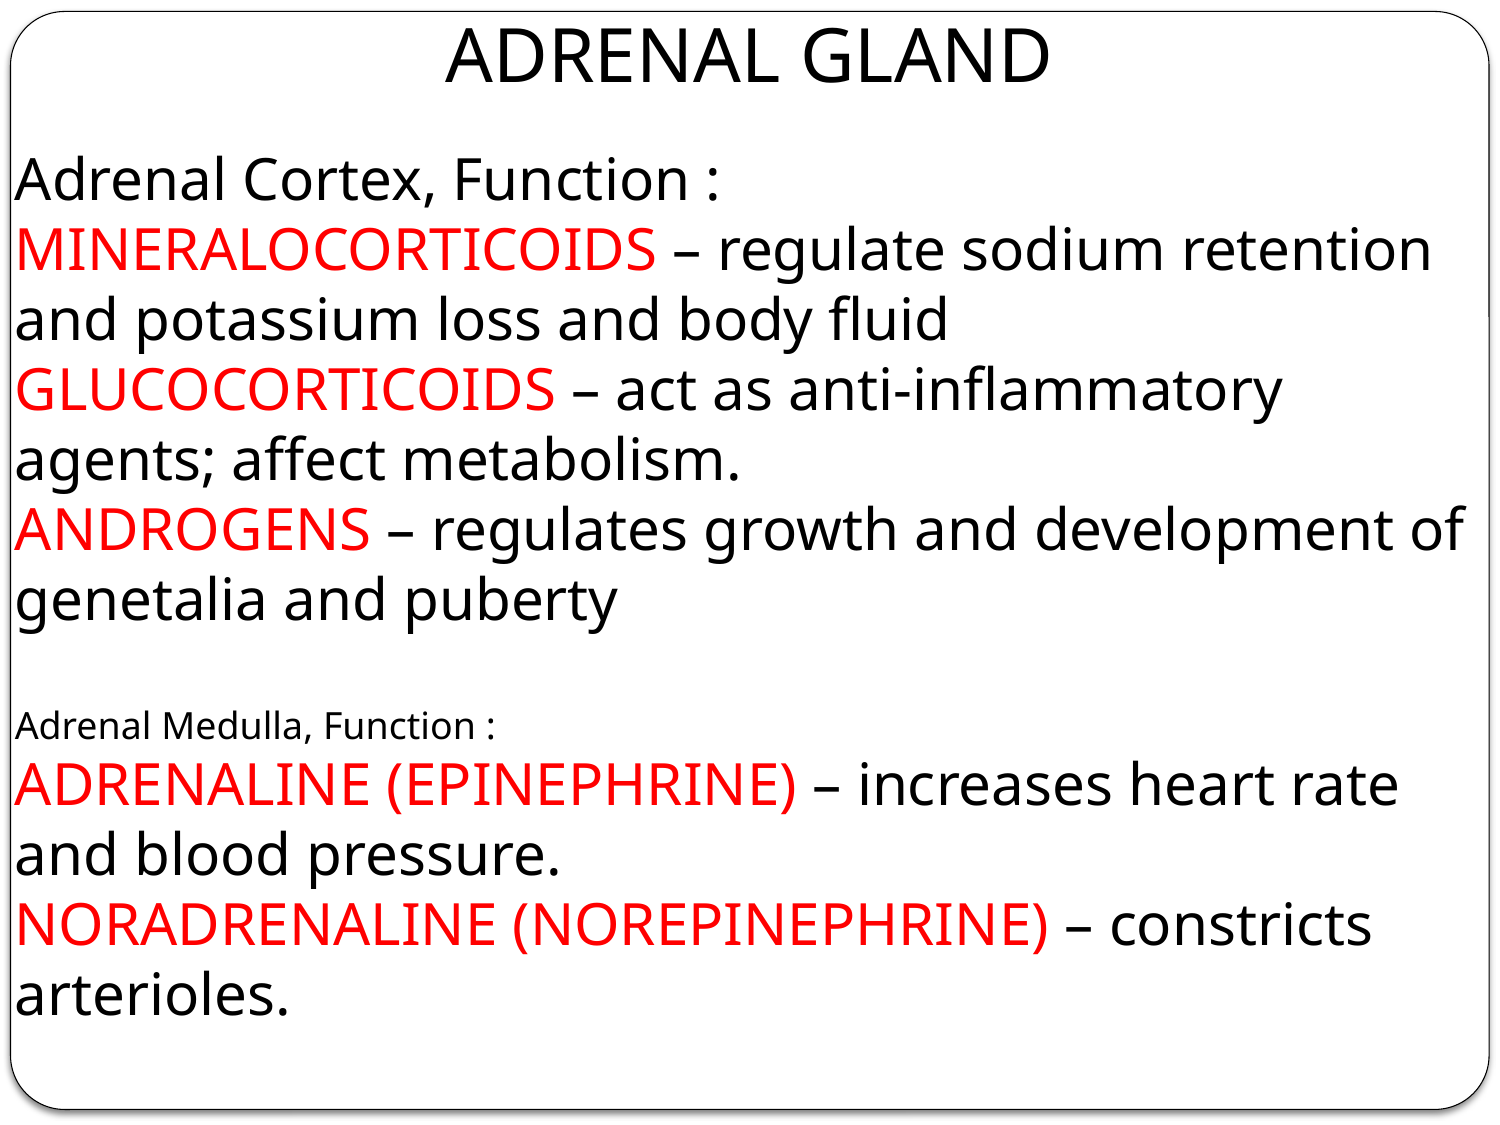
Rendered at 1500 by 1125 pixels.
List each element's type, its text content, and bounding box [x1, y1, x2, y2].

text_box ADRENAL GLAND Adrenal Cortex, Function : MINERALOCORTICOIDS – regulate sodium retention and potassium loss and body fluid GLUCOCORTICOIDS – act as anti-inflammatory agents; affect metabolism. ANDROGENS – regulates growth and development of genetalia and puberty Adrenal Medulla, Function : ADRENALINE (EPINEPHRINE) – increases heart rate and blood pressure. NORADRENALINE (NOREPINEPHRINE) – constricts arterioles. [0, 0, 1500, 1105]
